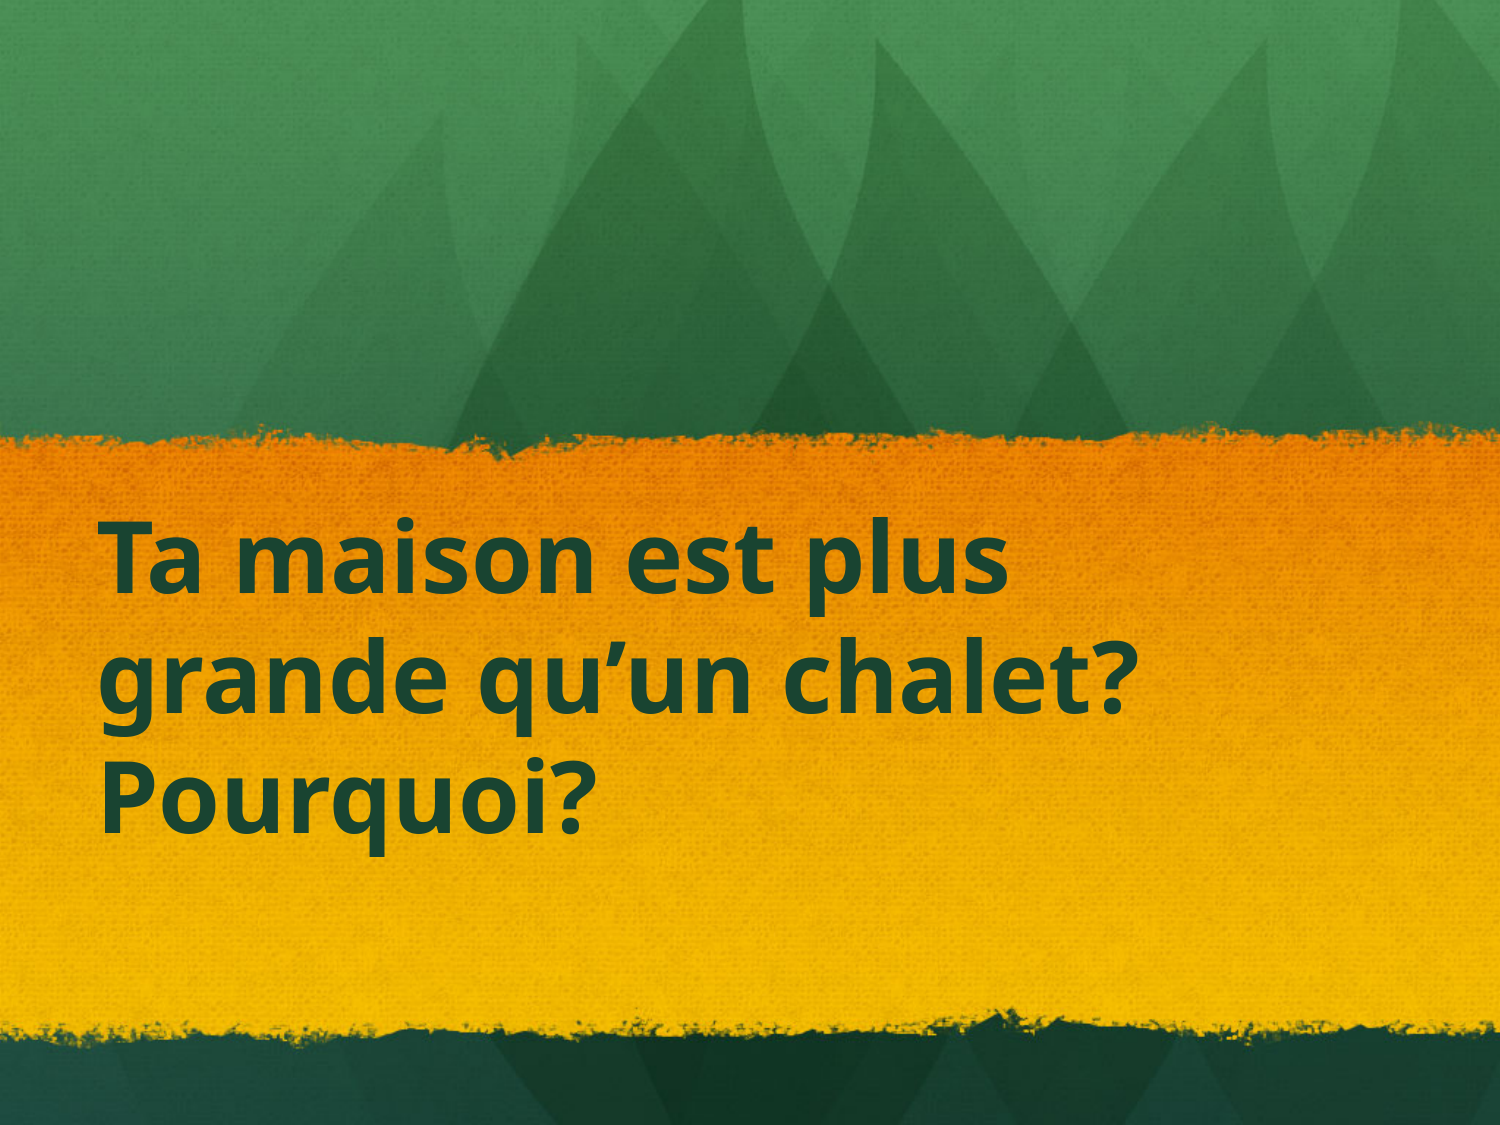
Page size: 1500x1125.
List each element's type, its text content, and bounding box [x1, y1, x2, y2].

picture [0, 0, 1500, 1125]
title Ta maison est plus grande qu’un chalet? Pourquoi? [81, 491, 1262, 861]
